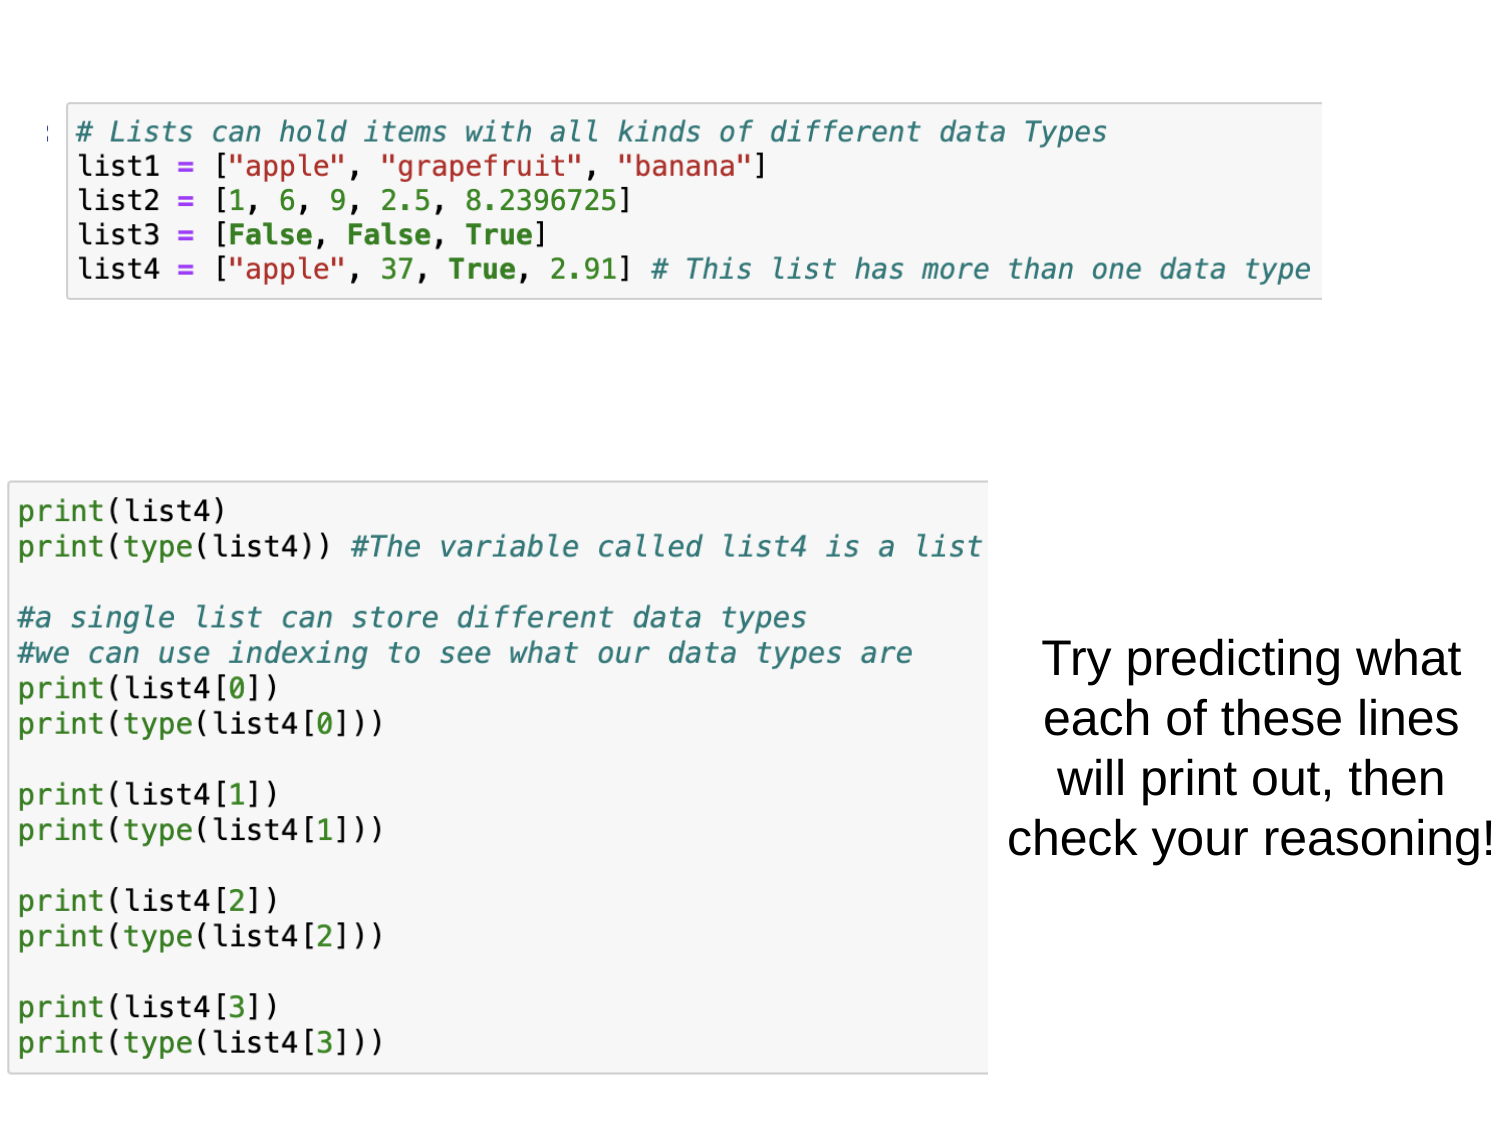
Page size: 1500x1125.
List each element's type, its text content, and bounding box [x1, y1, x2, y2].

picture [46, 84, 1322, 312]
text_box Try predicting what each of these lines will print out, then check your reasoning! [988, 617, 1500, 873]
picture [0, 468, 988, 1085]
